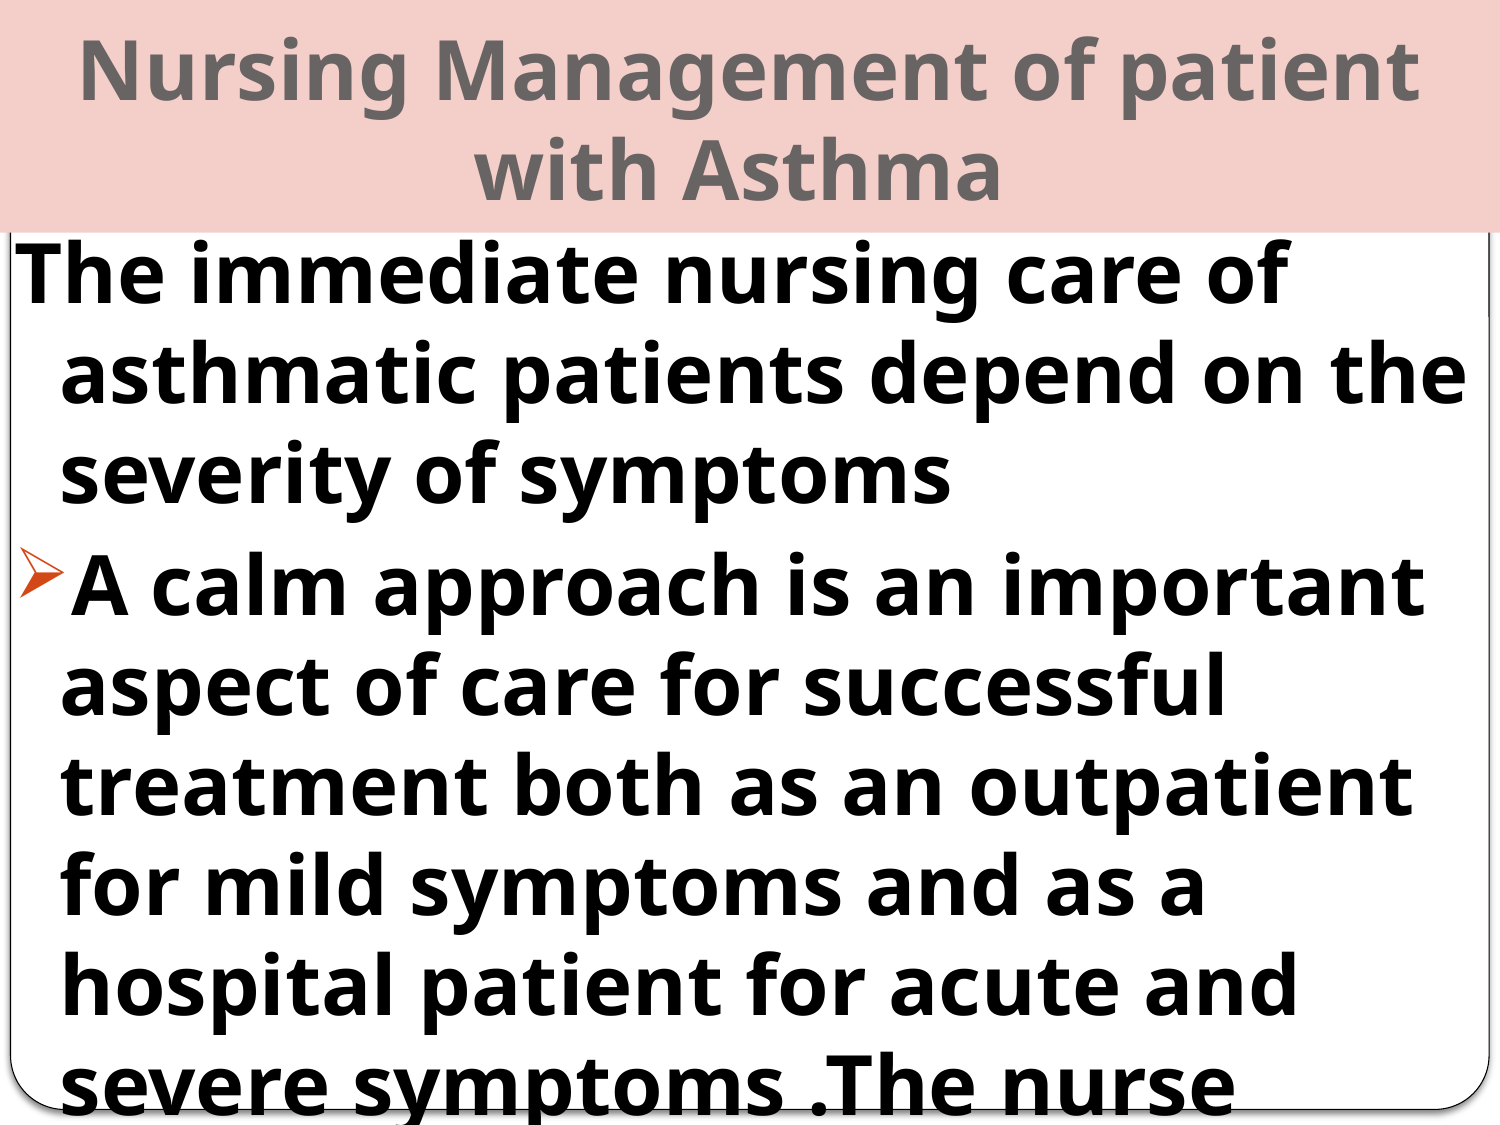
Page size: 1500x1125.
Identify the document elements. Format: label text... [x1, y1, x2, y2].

list The immediate nursing care of asthmatic patients depend on the severity of symptoms A calm approach is an important aspect of care for successful treatment both as an outpatient for mild symptoms and as a hospital patient for acute and severe symptoms .The nurse usually perform the following : [0, 212, 1500, 1125]
title Nursing Management of patient with Asthma [0, 0, 1500, 212]
